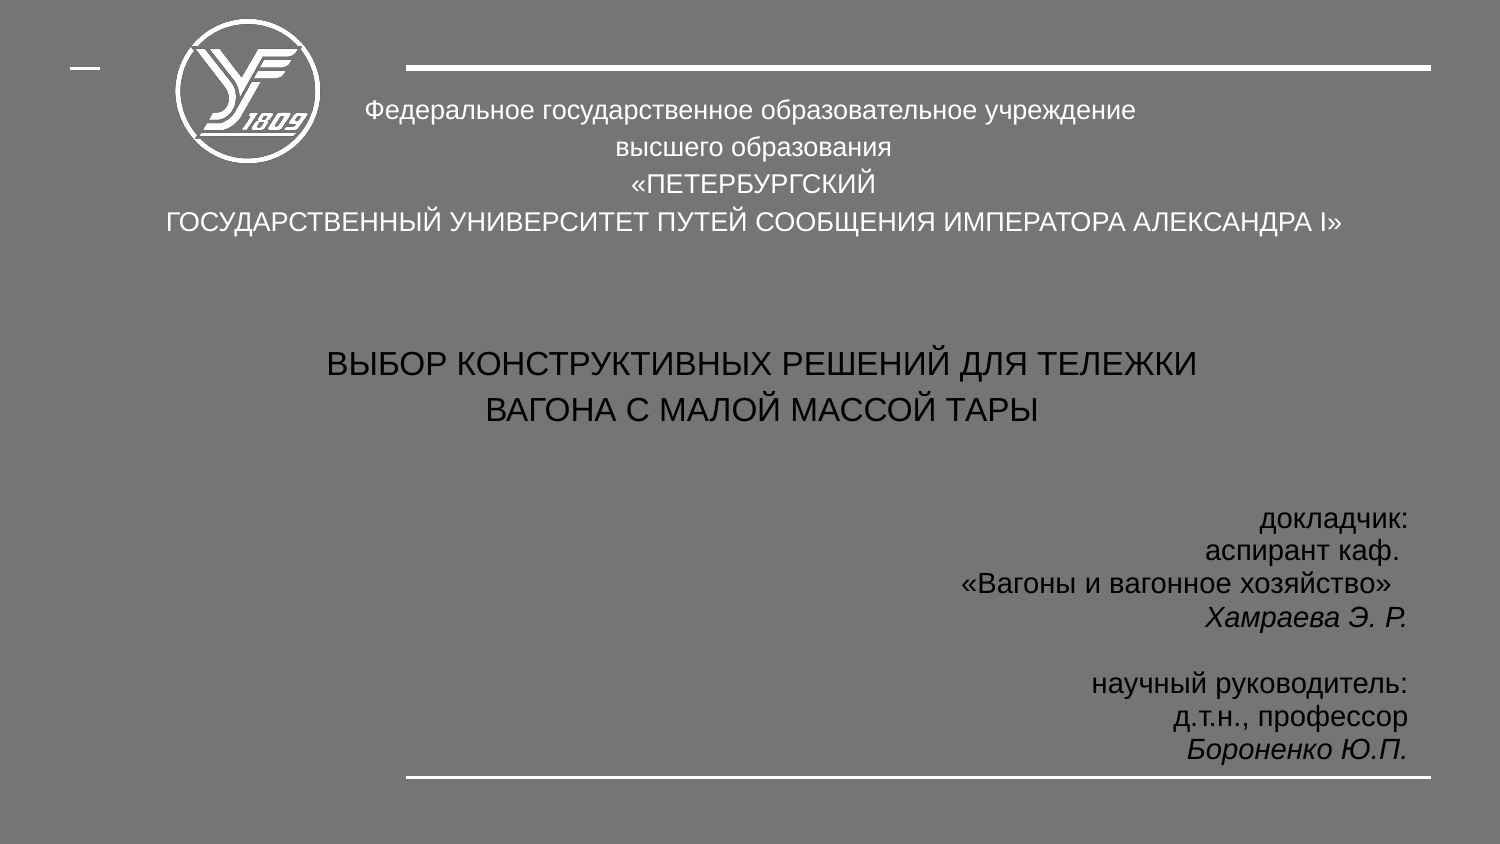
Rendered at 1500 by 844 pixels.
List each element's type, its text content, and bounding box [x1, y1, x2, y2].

picture [175, 16, 322, 167]
text_box Федеральное государственное образовательное учреждение высшего образования «ПЕТЕРБУРГСКИЙ ГОСУДАРСТВЕННЫЙ УНИВЕРСИТЕТ ПУТЕЙ СООБЩЕНИЯ ИМПЕРАТОРА АЛЕКСАНДРА I» [4, 72, 1496, 252]
text_box ВЫБОР КОНСТРУКТИВНЫХ РЕШЕНИЙ ДЛЯ ТЕЛЕЖКИ ВАГОНА С МАЛОЙ МАССОЙ ТАРЫ [263, 321, 1262, 443]
text_box докладчик: аспирант каф. «Вагоны и вагонное хозяйство» Хамраева Э. Р. научный руководитель: д.т.н., профессор Бороненко Ю.П. [127, 429, 1424, 782]
